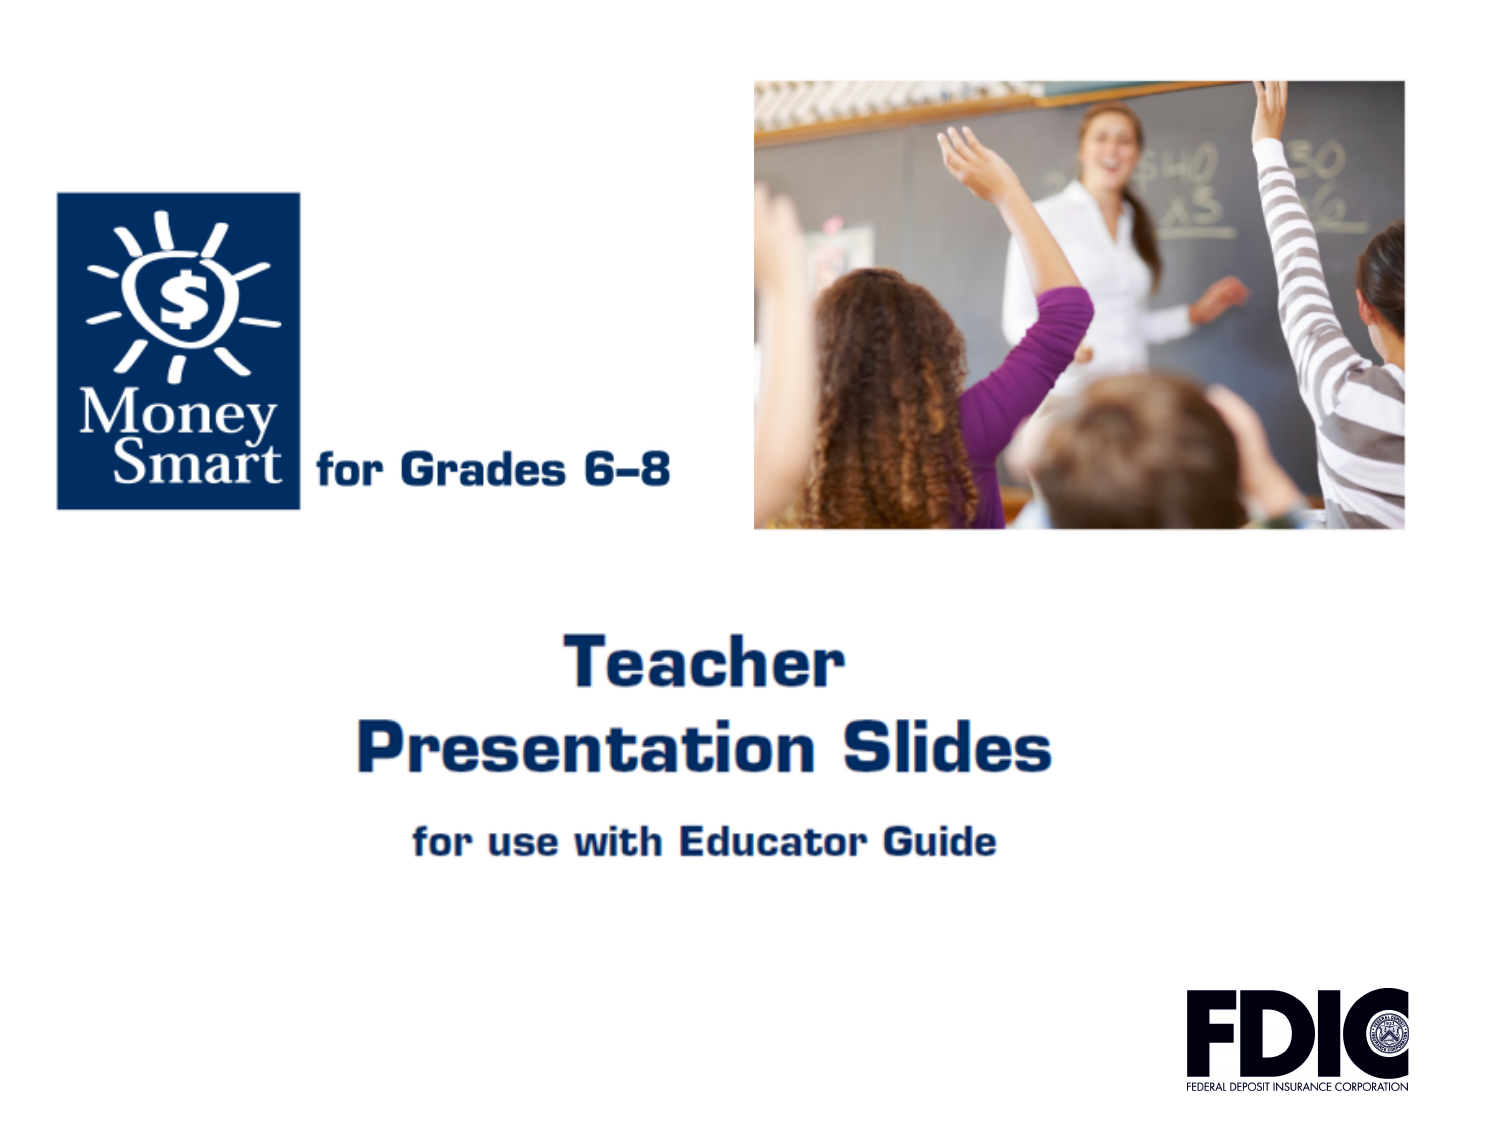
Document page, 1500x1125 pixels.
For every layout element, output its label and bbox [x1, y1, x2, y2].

picture [335, 616, 1085, 905]
picture [1187, 988, 1409, 1091]
picture [49, 179, 690, 513]
picture [753, 74, 1415, 535]
